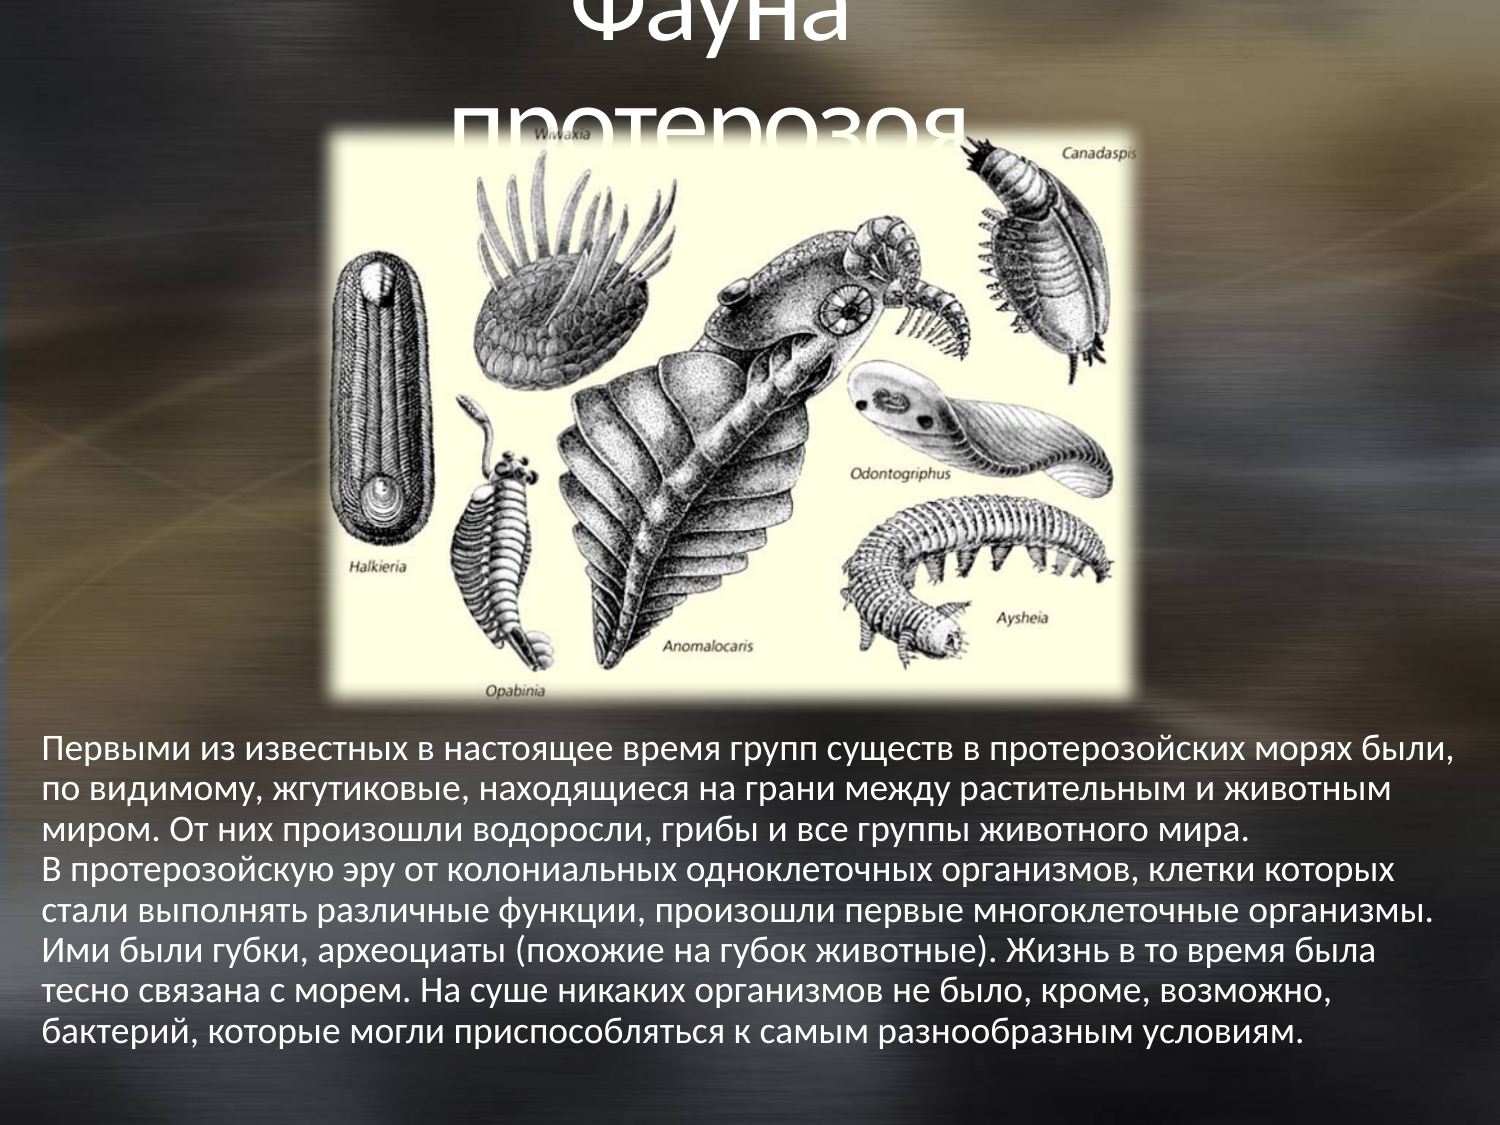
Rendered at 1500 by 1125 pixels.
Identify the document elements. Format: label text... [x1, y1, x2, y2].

subtitle Первыми из известных в настоящее время групп существ в протерозойских морях были, по видимому, жгутиковые, находящиеся на грани между растительным и животным миром. От них произошли водоросли, грибы и все группы животного мира. В протерозойскую эру от колониальных одноклеточных организмов, клетки которых стали выполнять различные функции, произошли первые многоклеточные организмы. Ими были губки, археоциаты (похожие на губок животные). Жизнь в то время была тесно связана с морем. На суше никаких организмов не было, кроме, возможно, бактерий, которые могли приспособляться к самым разнообразным условиям. [41, 727, 1462, 1091]
picture [0, 0, 1500, 1125]
title Фауна протерозоя [296, 30, 1124, 100]
